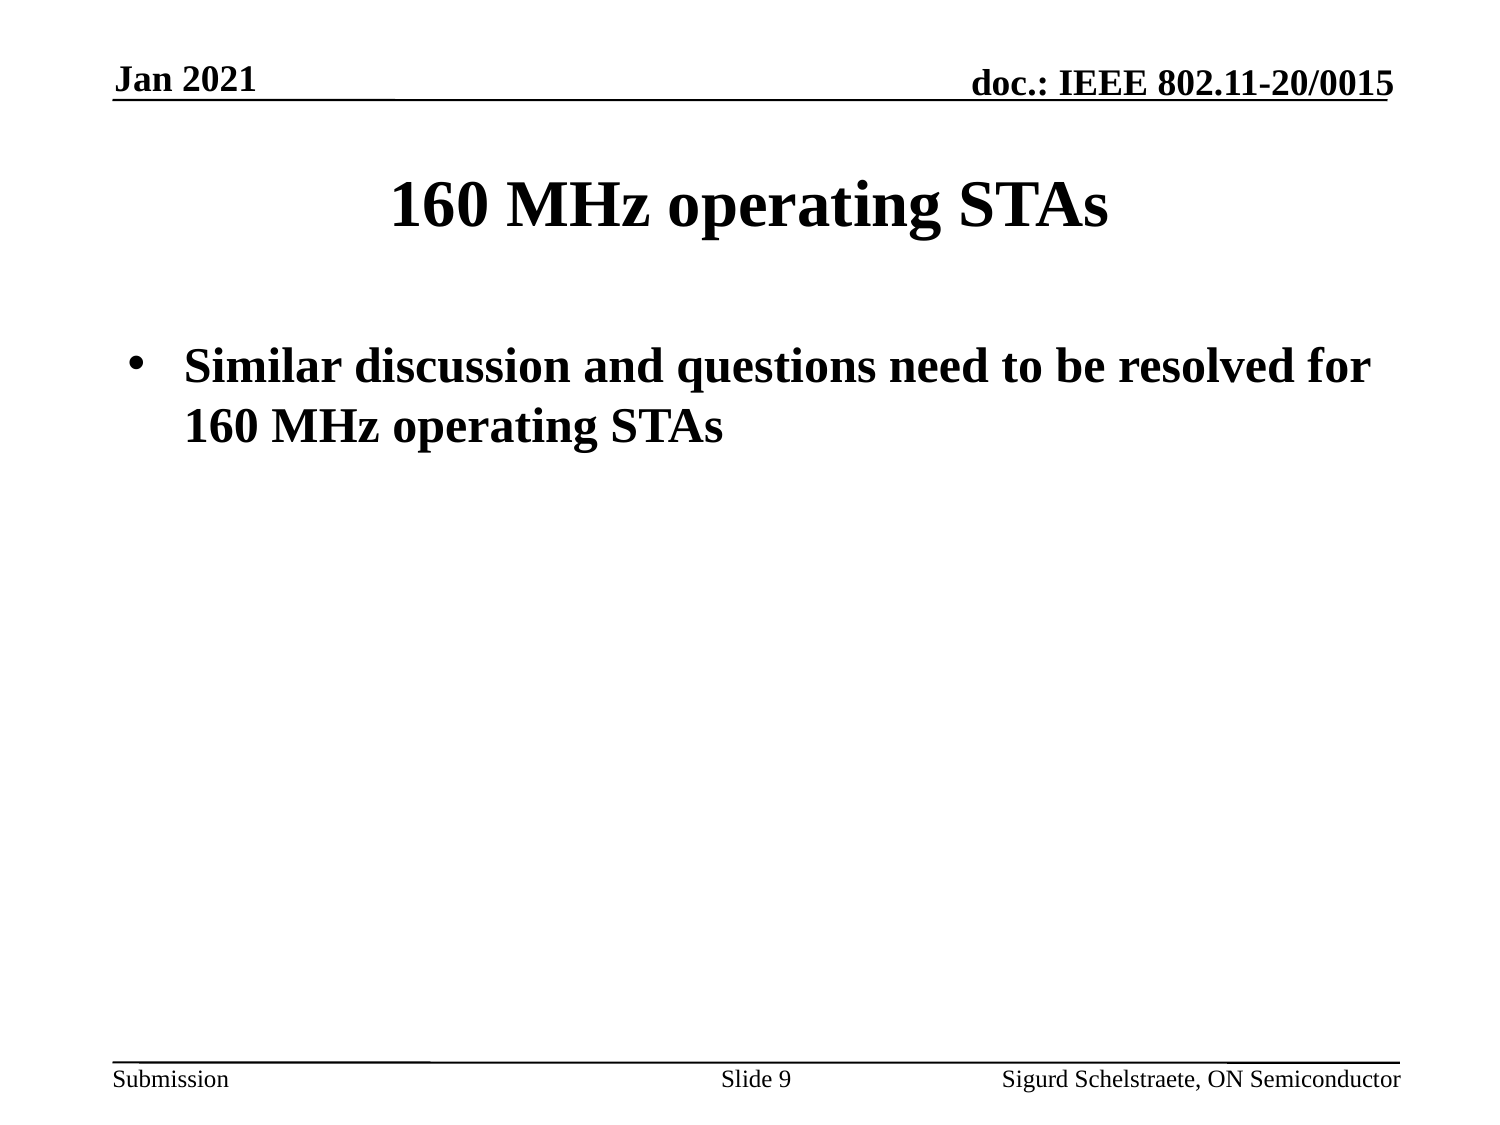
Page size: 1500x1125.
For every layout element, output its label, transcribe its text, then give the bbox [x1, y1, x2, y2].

slide_number Slide 9 [712, 1061, 800, 1123]
list Similar discussion and questions need to be resolved for 160 MHz operating STAs [112, 324, 1388, 1000]
title 160 MHz operating STAs [112, 112, 1388, 288]
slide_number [114, 54, 423, 100]
footer Sigurd Schelstraete, ON Semiconductor [902, 1061, 1402, 1093]
